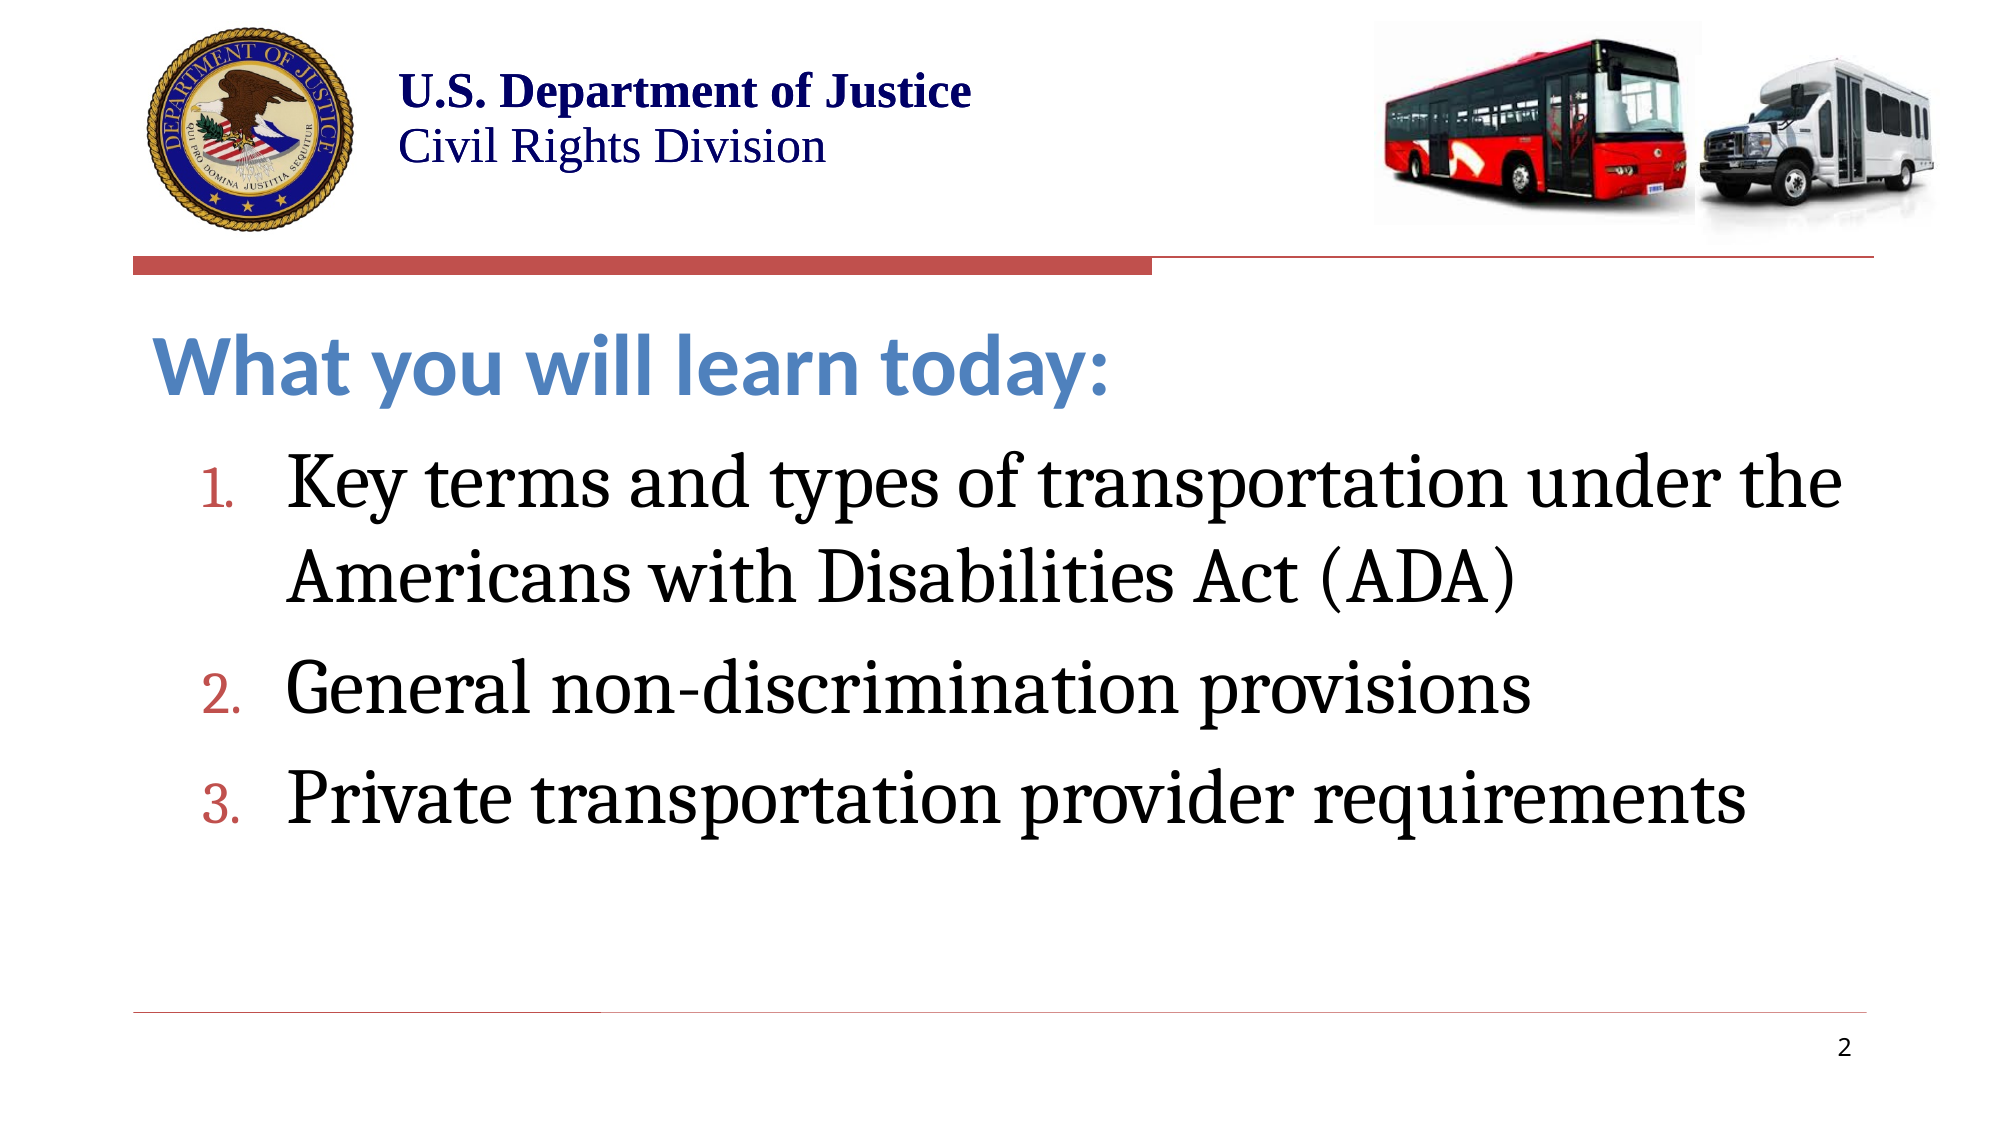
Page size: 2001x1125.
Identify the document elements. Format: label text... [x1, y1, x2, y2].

text_box U.S. Department of Justice Civil Rights Division [383, 63, 1369, 176]
picture [137, 20, 363, 238]
picture [1374, 20, 1940, 245]
slide_number 2 [1433, 1024, 1867, 1103]
title What you will learn today: [137, 295, 1513, 421]
list Key terms and types of transportation under the Americans with Disabilities Act (ADA) General non-discrimination provisions Private transportation provider requirements [187, 420, 1867, 971]
